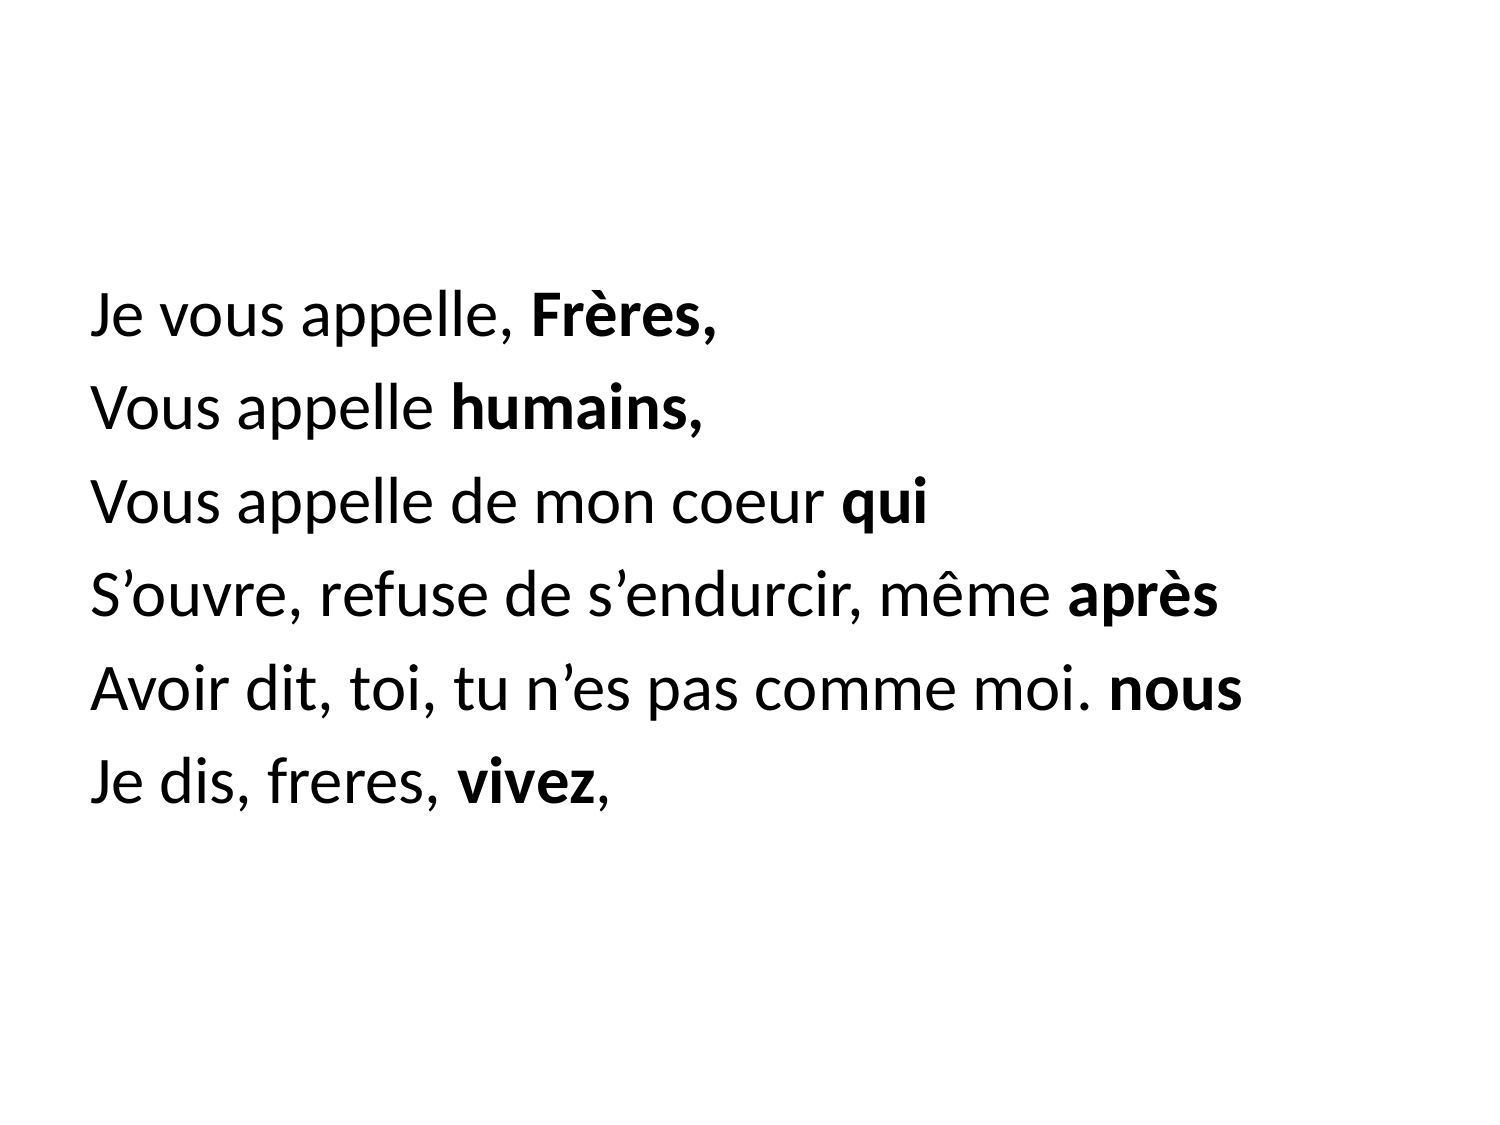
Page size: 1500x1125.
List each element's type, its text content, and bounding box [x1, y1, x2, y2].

list Je vous appelle, Frères, Vous appelle humains, Vous appelle de mon coeur qui S’ouvre, refuse de s’endurcir, même après Avoir dit, toi, tu n’es pas comme moi. nous Je dis, freres, vivez, [75, 262, 1425, 1005]
